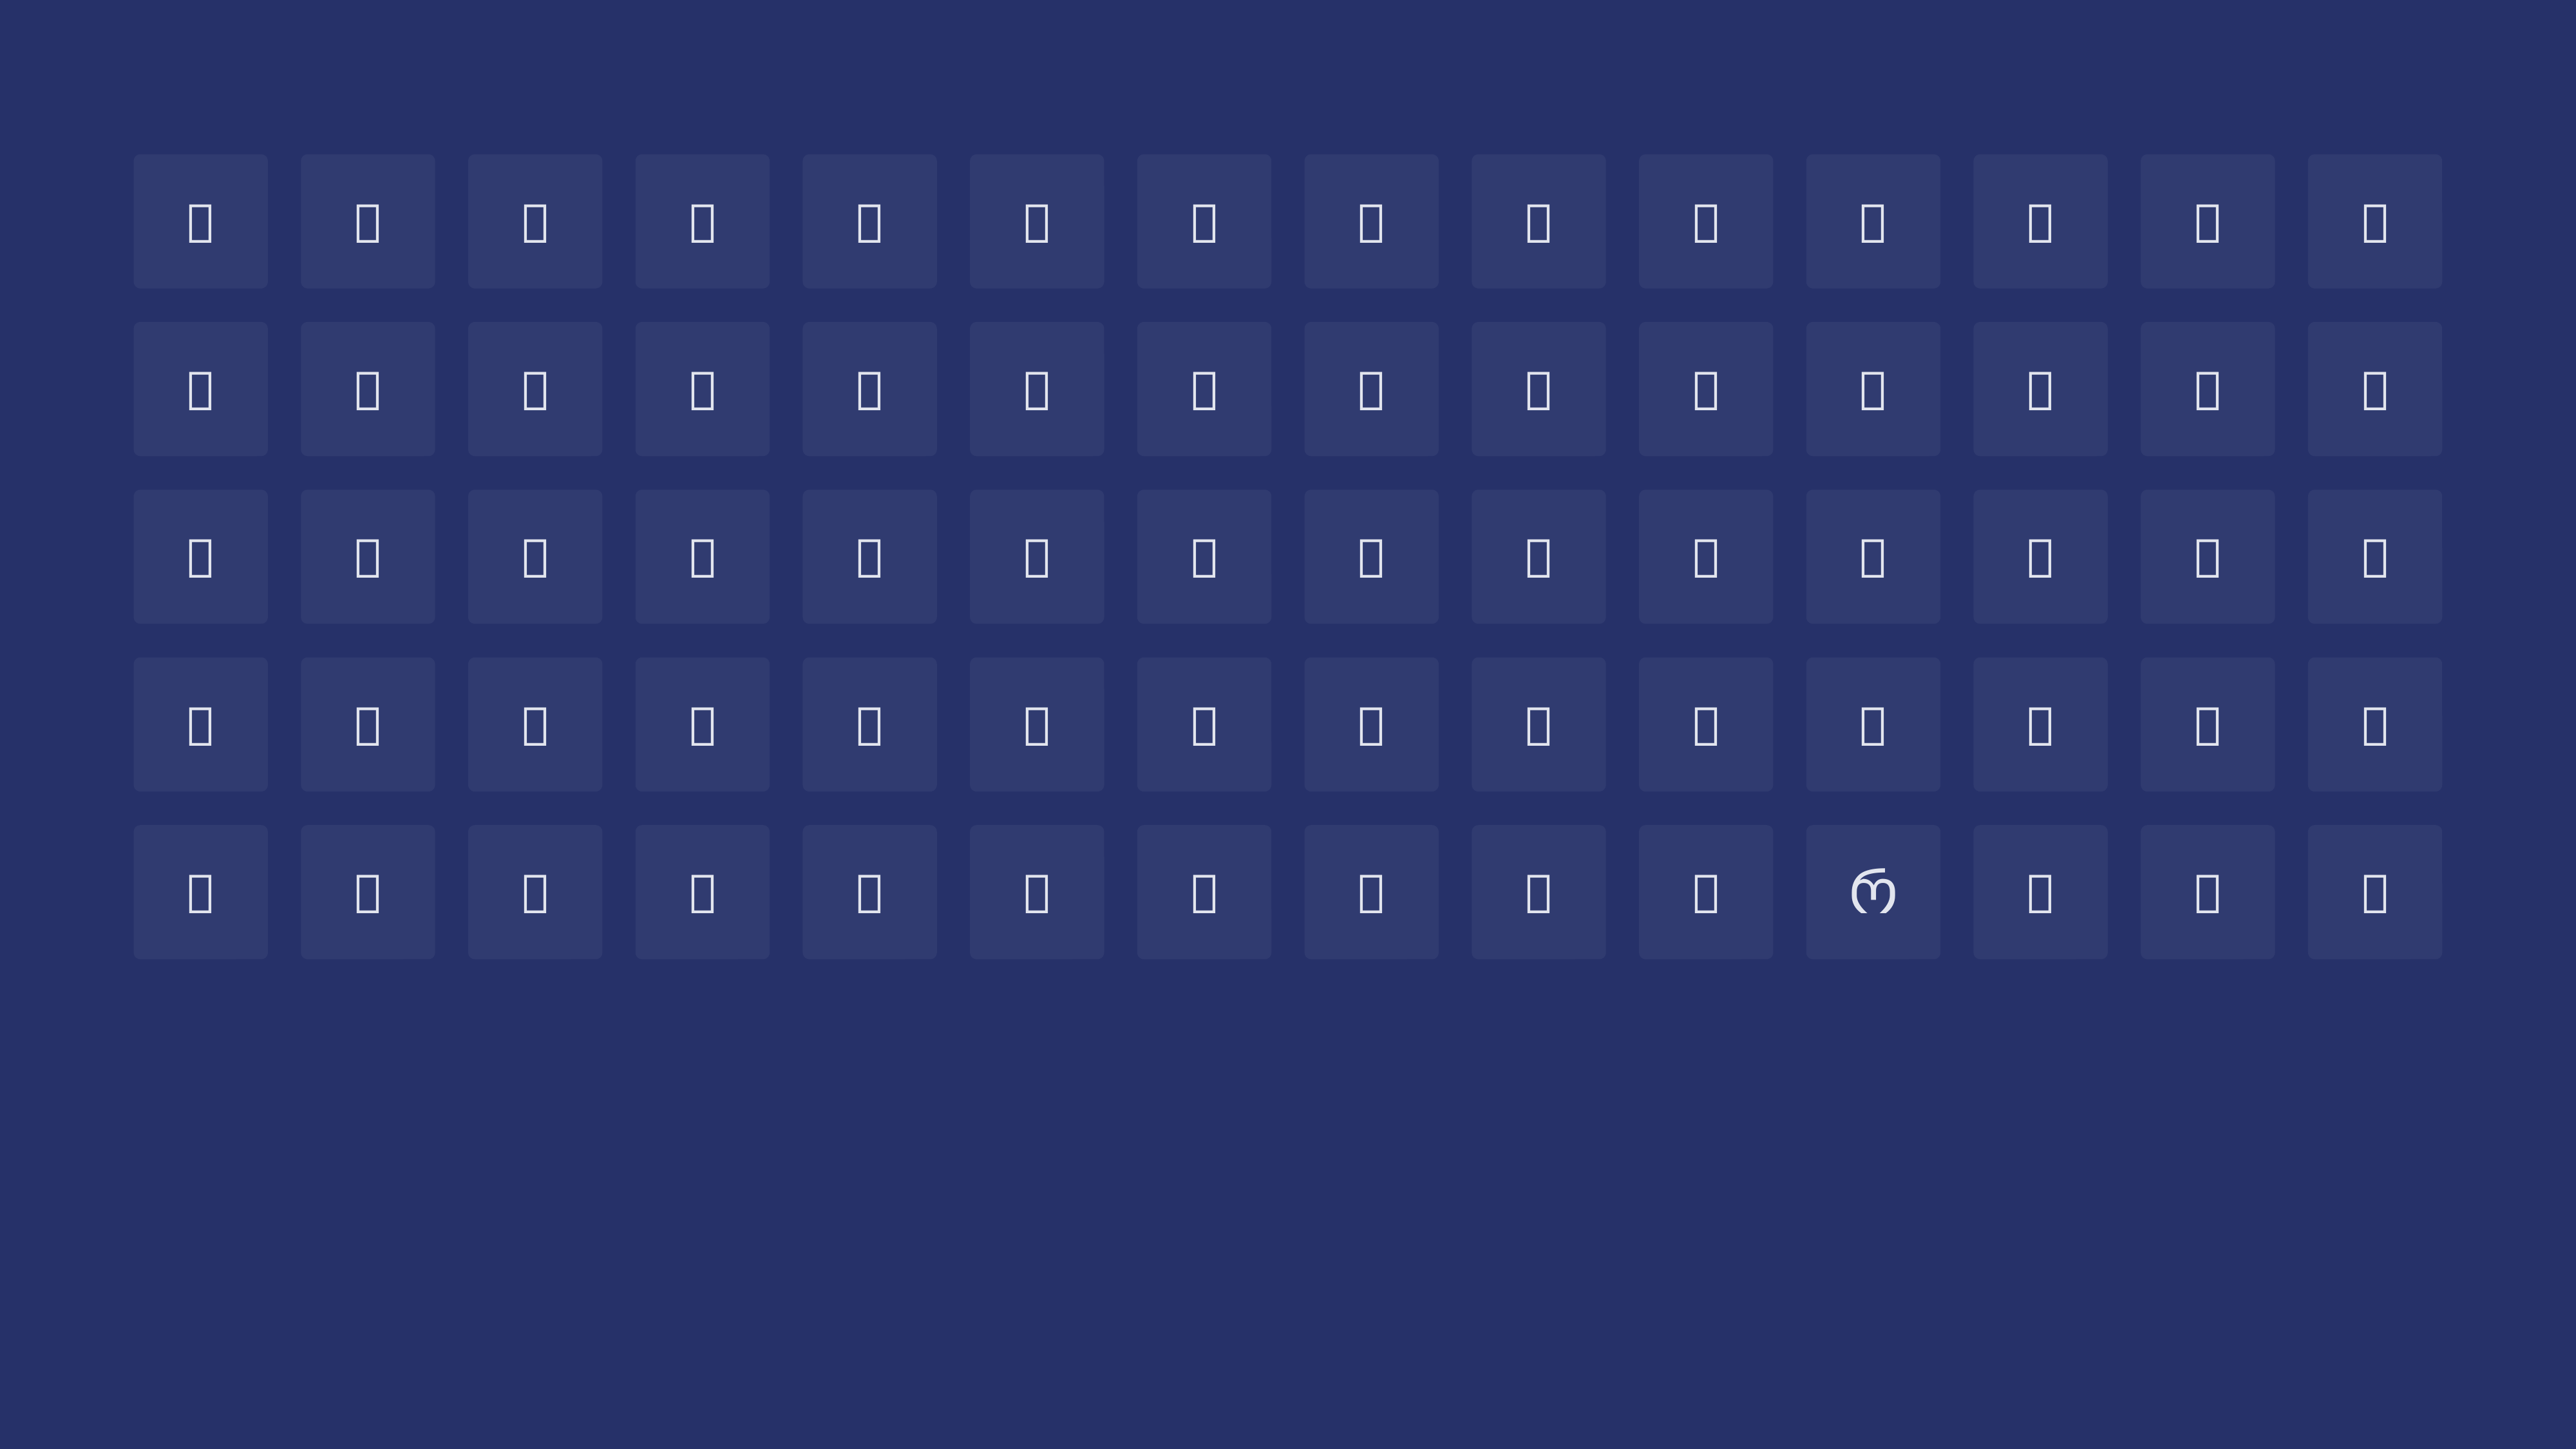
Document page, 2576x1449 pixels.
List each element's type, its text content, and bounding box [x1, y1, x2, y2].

text_box  [519, 357, 552, 422]
text_box  [519, 860, 552, 925]
text_box  [1857, 189, 1890, 254]
text_box [1304, 825, 1439, 960]
text_box [1304, 657, 1439, 792]
text_box  [2024, 524, 2057, 589]
text_box [468, 489, 603, 624]
text_box  [1522, 189, 1555, 254]
text_box [1472, 321, 1606, 457]
text_box  [1522, 357, 1555, 422]
text_box  [853, 692, 886, 757]
text_box [133, 657, 268, 792]
text_box [133, 489, 268, 624]
text_box [2307, 489, 2443, 624]
text_box [635, 657, 770, 792]
text_box  [1188, 524, 1221, 589]
text_box [1806, 657, 1941, 792]
text_box  [853, 860, 886, 925]
text_box [1973, 489, 2108, 624]
text_box  [1021, 357, 1054, 422]
text_box  [686, 357, 719, 422]
text_box [301, 154, 435, 289]
text_box [802, 154, 937, 289]
text_box  [519, 189, 552, 254]
text_box [1806, 489, 1941, 624]
text_box  [1690, 692, 1723, 757]
text_box [2307, 825, 2443, 960]
text_box  [1021, 524, 1054, 589]
text_box [635, 321, 770, 457]
text_box  [2024, 692, 2057, 757]
text_box  [1857, 357, 1890, 422]
text_box [1639, 154, 1774, 289]
text_box [1639, 825, 1774, 960]
text_box [468, 657, 603, 792]
text_box [635, 489, 770, 624]
text_box [1472, 657, 1606, 792]
text_box [1639, 657, 1774, 792]
text_box [2307, 657, 2443, 792]
text_box  [2359, 692, 2392, 757]
text_box  [519, 524, 552, 589]
text_box  [2192, 189, 2224, 254]
text_box  [1857, 692, 1890, 757]
text_box [1639, 489, 1774, 624]
text_box  [519, 692, 552, 757]
text_box  [1188, 189, 1221, 254]
text_box [970, 321, 1104, 457]
text_box [1639, 321, 1774, 457]
text_box [1973, 321, 2108, 457]
text_box [1472, 154, 1606, 289]
text_box  [1690, 189, 1723, 254]
text_box [1304, 154, 1439, 289]
text_box [301, 657, 435, 792]
text_box [2141, 154, 2275, 289]
text_box [1137, 657, 1272, 792]
text_box  [686, 692, 719, 757]
text_box  [184, 189, 217, 254]
text_box  [2024, 189, 2057, 254]
text_box [301, 489, 435, 624]
text_box  [2359, 860, 2392, 925]
text_box [2141, 825, 2275, 960]
text_box  [1188, 692, 1221, 757]
text_box  [853, 524, 886, 589]
text_box [970, 825, 1104, 960]
text_box [1472, 825, 1606, 960]
text_box [133, 825, 268, 960]
text_box  [1522, 860, 1555, 925]
text_box  [1355, 692, 1388, 757]
text_box [1973, 825, 2108, 960]
text_box  [1355, 524, 1388, 589]
text_box  [2192, 524, 2224, 589]
text_box [1806, 154, 1941, 289]
text_box  [1355, 189, 1388, 254]
text_box  [686, 860, 719, 925]
text_box  [352, 860, 384, 925]
text_box [1137, 489, 1272, 624]
text_box  [1857, 524, 1890, 589]
text_box  [352, 692, 384, 757]
text_box  [2192, 692, 2224, 757]
text_box  [686, 189, 719, 254]
text_box  [2359, 524, 2392, 589]
text_box [802, 825, 937, 960]
text_box  [2192, 357, 2224, 422]
text_box  [2024, 357, 2057, 422]
text_box  [1021, 189, 1054, 254]
text_box [1137, 825, 1272, 960]
text_box [970, 657, 1104, 792]
text_box  [1188, 860, 1221, 925]
text_box [301, 321, 435, 457]
text_box [1472, 489, 1606, 624]
text_box [1973, 154, 2108, 289]
text_box [301, 825, 435, 960]
text_box  [1522, 524, 1555, 589]
text_box [970, 489, 1104, 624]
text_box [133, 321, 268, 457]
text_box  [184, 692, 217, 757]
text_box [802, 489, 937, 624]
text_box [1806, 321, 1941, 457]
text_box [1304, 489, 1439, 624]
text_box  [184, 357, 217, 422]
text_box [1973, 657, 2108, 792]
text_box [2141, 489, 2275, 624]
text_box [2141, 657, 2275, 792]
text_box  [1522, 692, 1555, 757]
text_box [1304, 321, 1439, 457]
text_box [468, 825, 603, 960]
text_box [468, 154, 603, 289]
text_box [2141, 321, 2275, 457]
text_box  [686, 524, 719, 589]
text_box  [184, 860, 217, 925]
text_box [2307, 154, 2443, 289]
text_box  [352, 357, 384, 422]
text_box [2307, 321, 2443, 457]
text_box [1137, 154, 1272, 289]
text_box  [2024, 860, 2057, 925]
text_box  [2192, 860, 2224, 925]
text_box  [1188, 357, 1221, 422]
text_box  [1690, 860, 1723, 925]
text_box  [352, 524, 384, 589]
text_box  [1690, 524, 1723, 589]
text_box  [1355, 357, 1388, 422]
text_box  [1690, 357, 1723, 422]
text_box  [184, 524, 217, 589]
text_box  [1355, 860, 1388, 925]
text_box  [1021, 692, 1054, 757]
text_box [970, 154, 1104, 289]
text_box  [2359, 189, 2392, 254]
text_box  [853, 189, 886, 254]
text_box [133, 154, 268, 289]
text_box  [1021, 860, 1054, 925]
text_box [468, 321, 603, 457]
text_box  [853, 357, 886, 422]
text_box [1137, 321, 1272, 457]
text_box  [1848, 860, 1899, 925]
text_box [802, 321, 937, 457]
text_box  [2359, 357, 2392, 422]
text_box [802, 657, 937, 792]
text_box [635, 154, 770, 289]
text_box [1806, 825, 1941, 960]
text_box [635, 825, 770, 960]
text_box  [352, 189, 384, 254]
